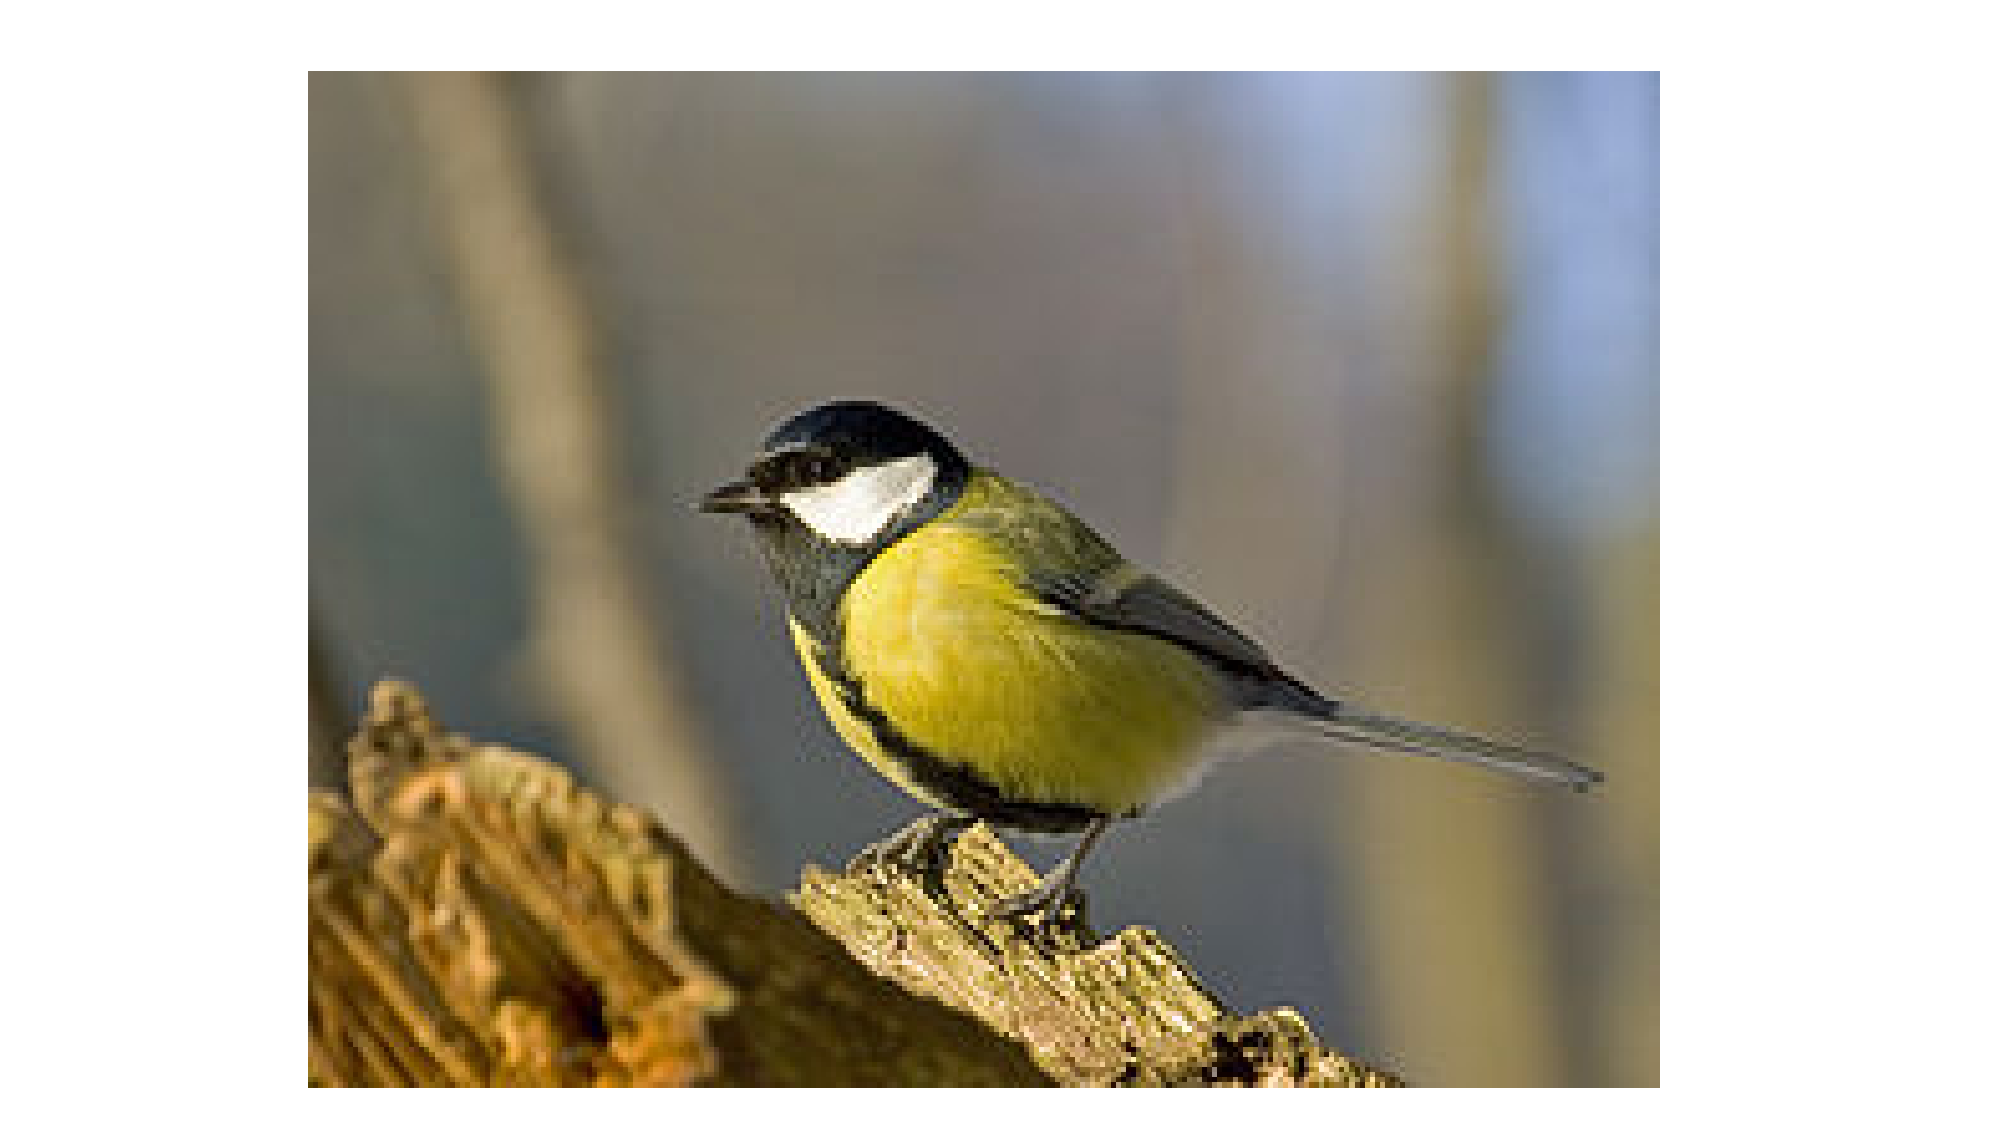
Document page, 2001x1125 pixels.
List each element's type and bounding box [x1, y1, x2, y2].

list [308, 71, 1660, 1088]
